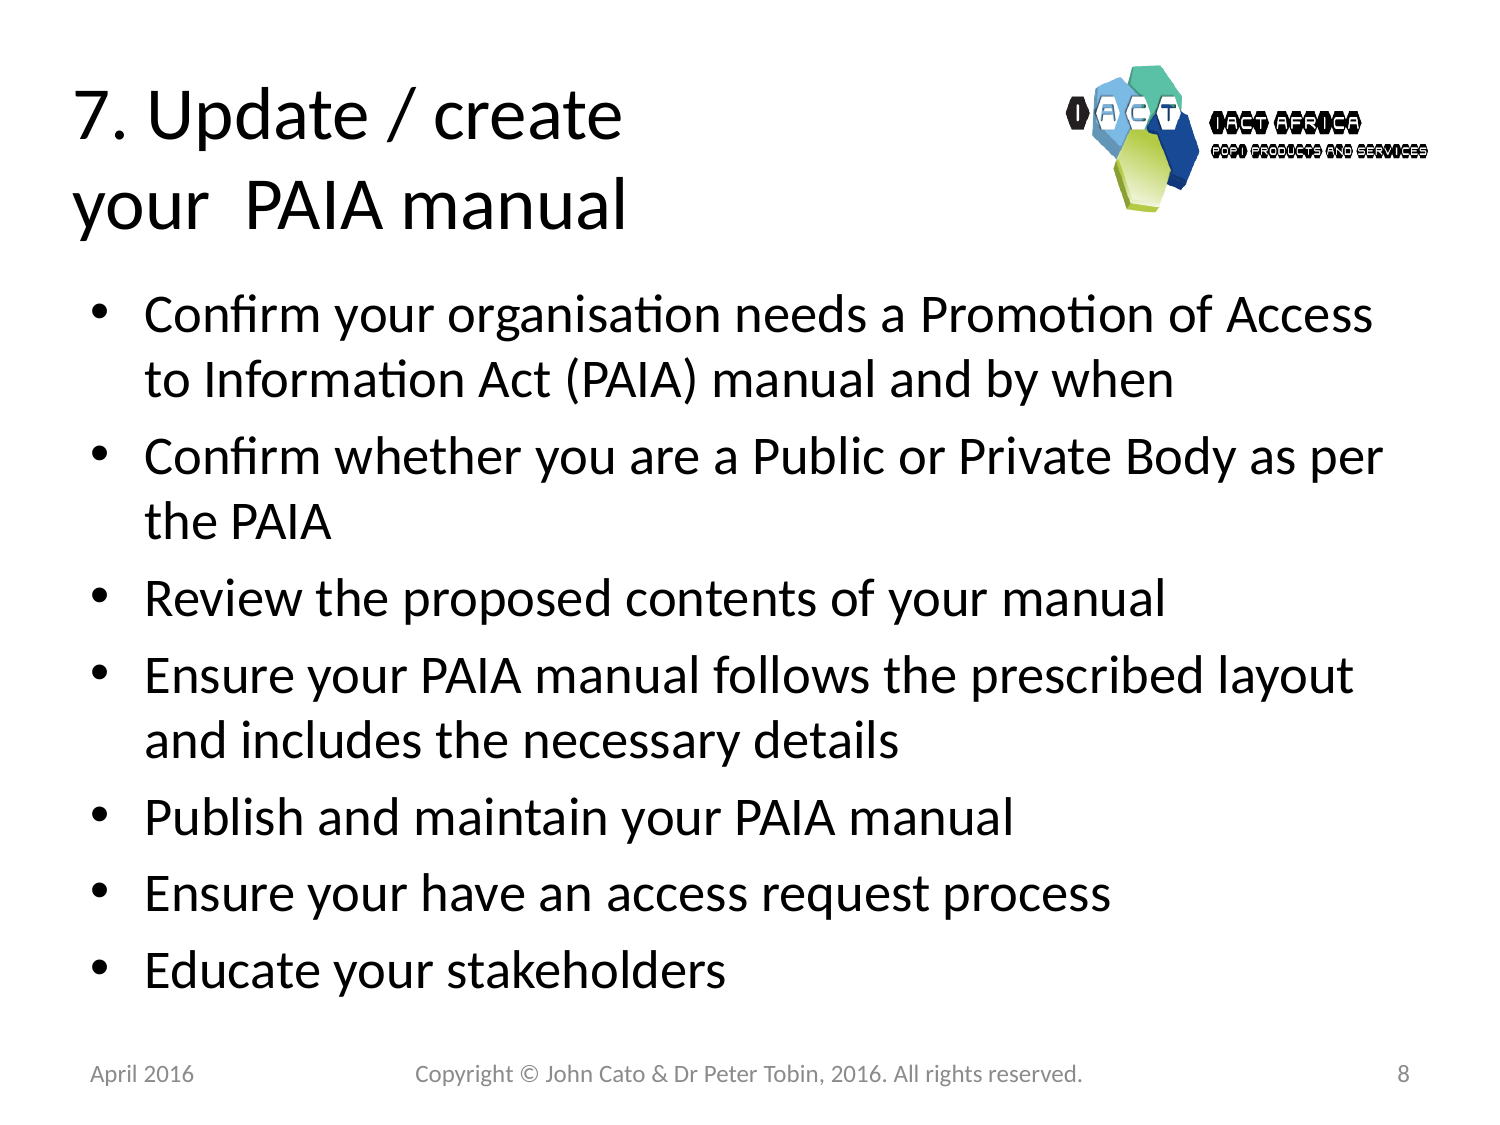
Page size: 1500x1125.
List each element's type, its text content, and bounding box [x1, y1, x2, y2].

title 7. Update / create your PAIA manual [57, 45, 1425, 264]
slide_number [75, 1042, 399, 1103]
list Confirm your organisation needs a Promotion of Access to Information Act (PAIA) manual and by when Confirm whether you are a Public or Private Body as per the PAIA Review the proposed contents of your manual Ensure your PAIA manual follows the prescribed layout and includes the necessary details Publish and maintain your PAIA manual Ensure your have an access request process Educate your stakeholders [75, 270, 1425, 1013]
picture [1062, 62, 1438, 213]
footer Copyright © John Cato & Dr Peter Tobin, 2016. All rights reserved. [399, 1042, 1100, 1103]
slide_number 8 [1100, 1042, 1425, 1103]
